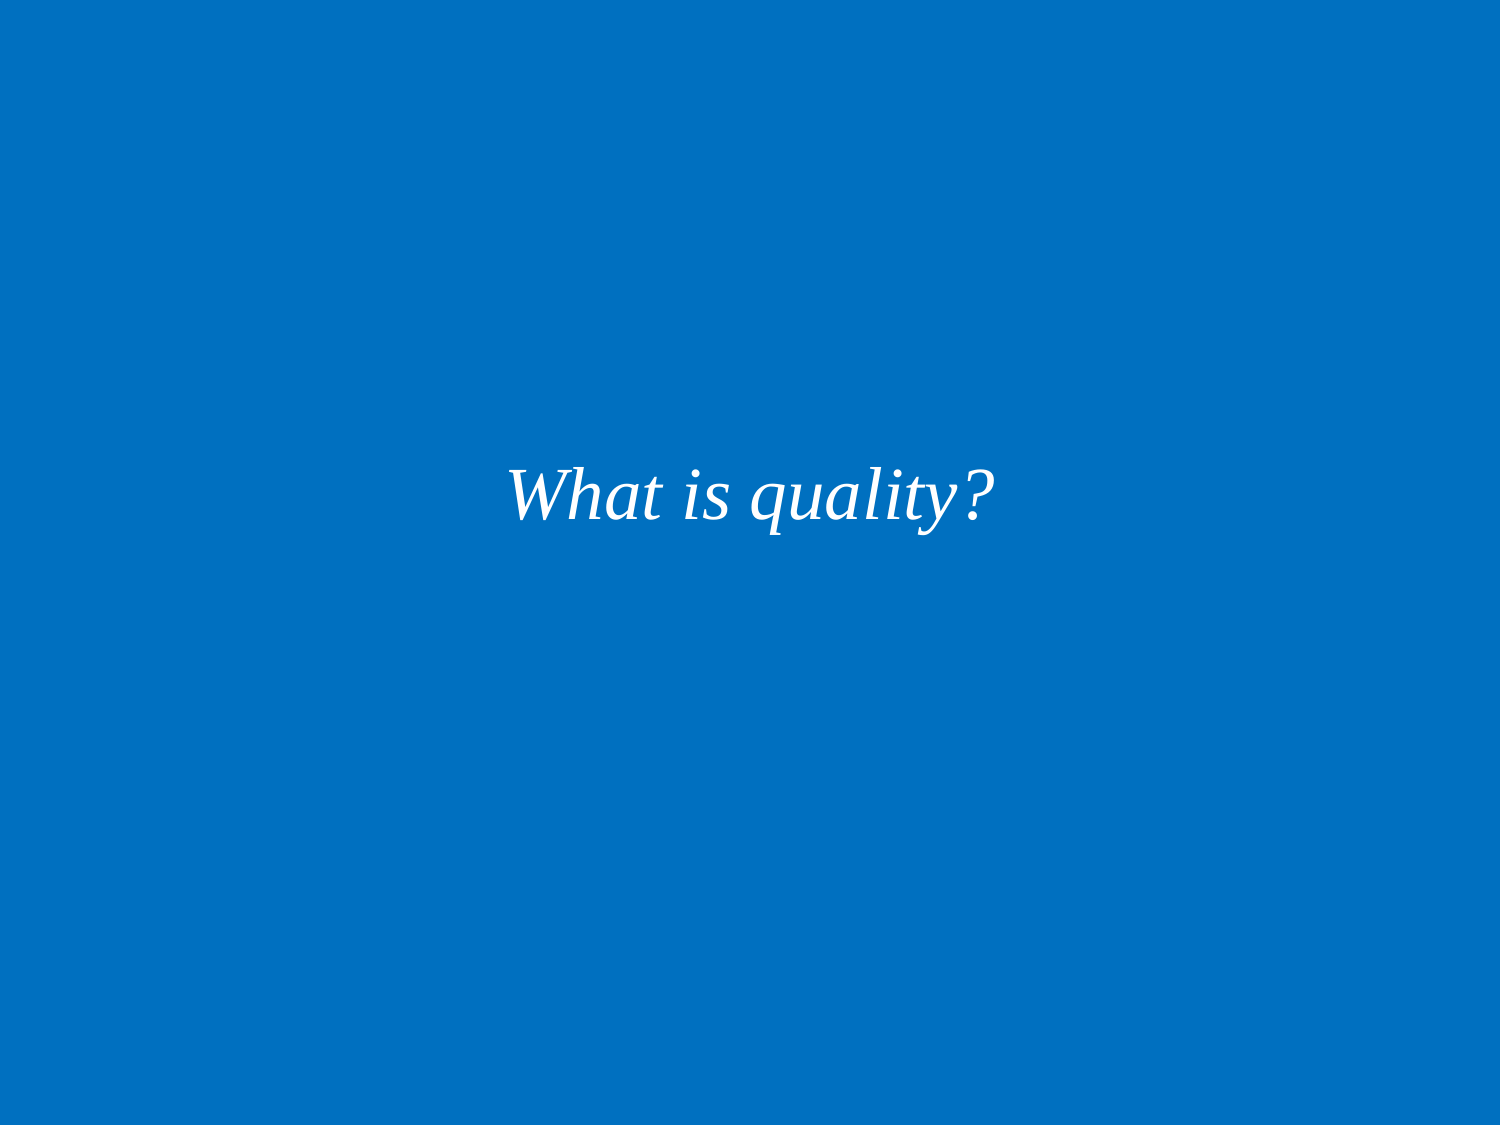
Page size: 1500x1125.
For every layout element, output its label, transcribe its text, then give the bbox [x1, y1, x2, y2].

text_box What is quality? [0, 437, 1500, 543]
